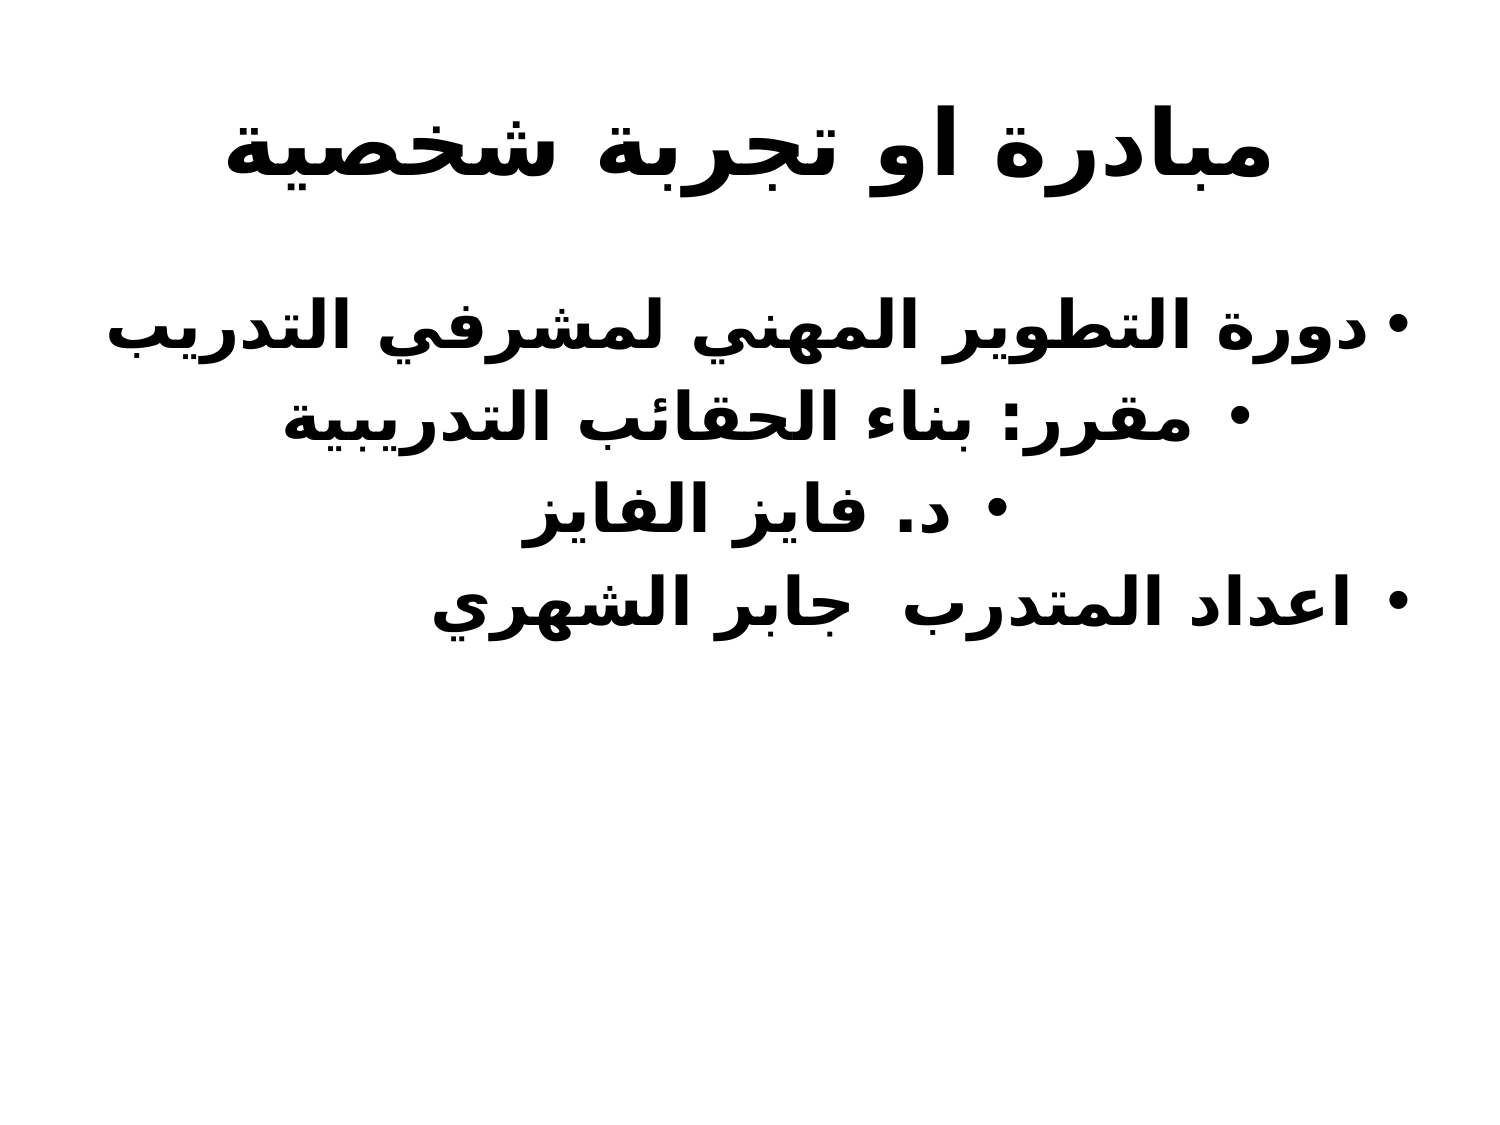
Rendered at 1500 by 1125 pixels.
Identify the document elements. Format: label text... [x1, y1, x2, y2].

list دورة التطوير المهني لمشرفي التدريب مقرر: بناء الحقائب التدريبية د. فايز الفايز اعداد المتدرب جابر الشهري [75, 262, 1425, 1005]
title مبادرة او تجربة شخصية [75, 45, 1425, 233]
